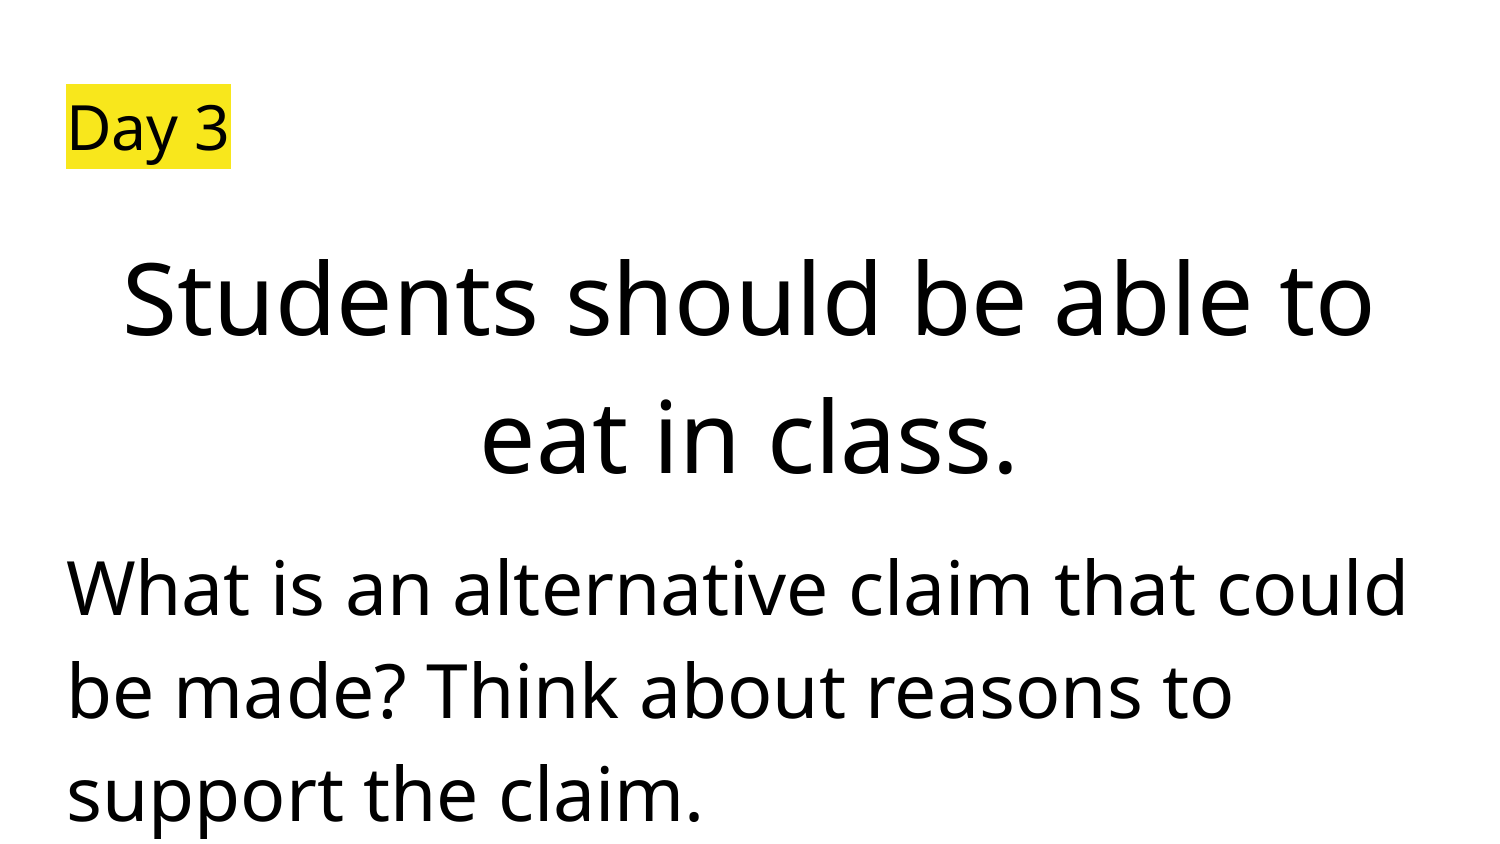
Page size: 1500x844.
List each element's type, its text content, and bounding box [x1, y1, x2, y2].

list Students should be able to eat in class. What is an alternative claim that could be made? Think about reasons to support the claim. [51, 202, 1449, 750]
title Day 3 [51, 72, 1449, 167]
